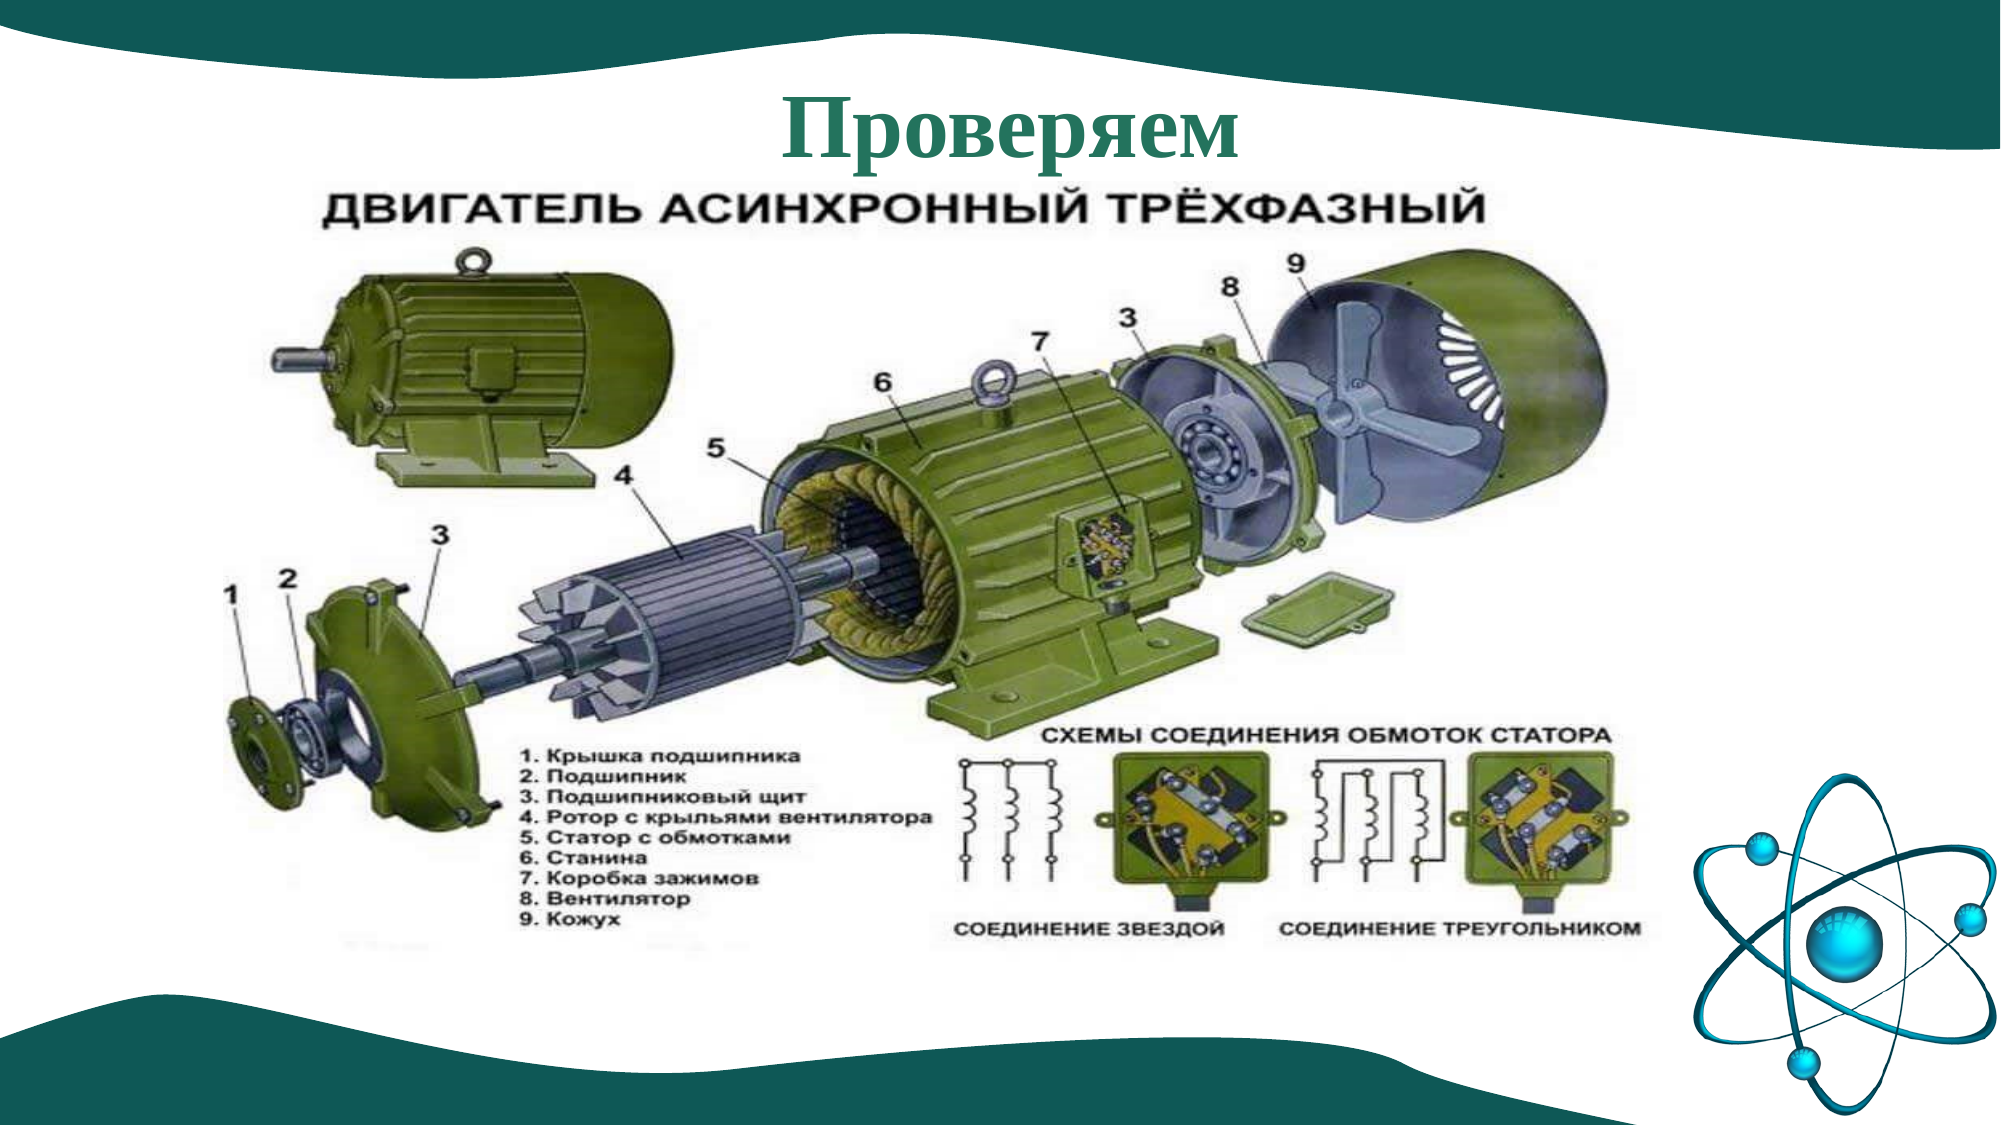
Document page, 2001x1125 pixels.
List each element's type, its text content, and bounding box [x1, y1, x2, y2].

picture [223, 181, 2001, 1125]
title Проверяем [137, 59, 1886, 195]
